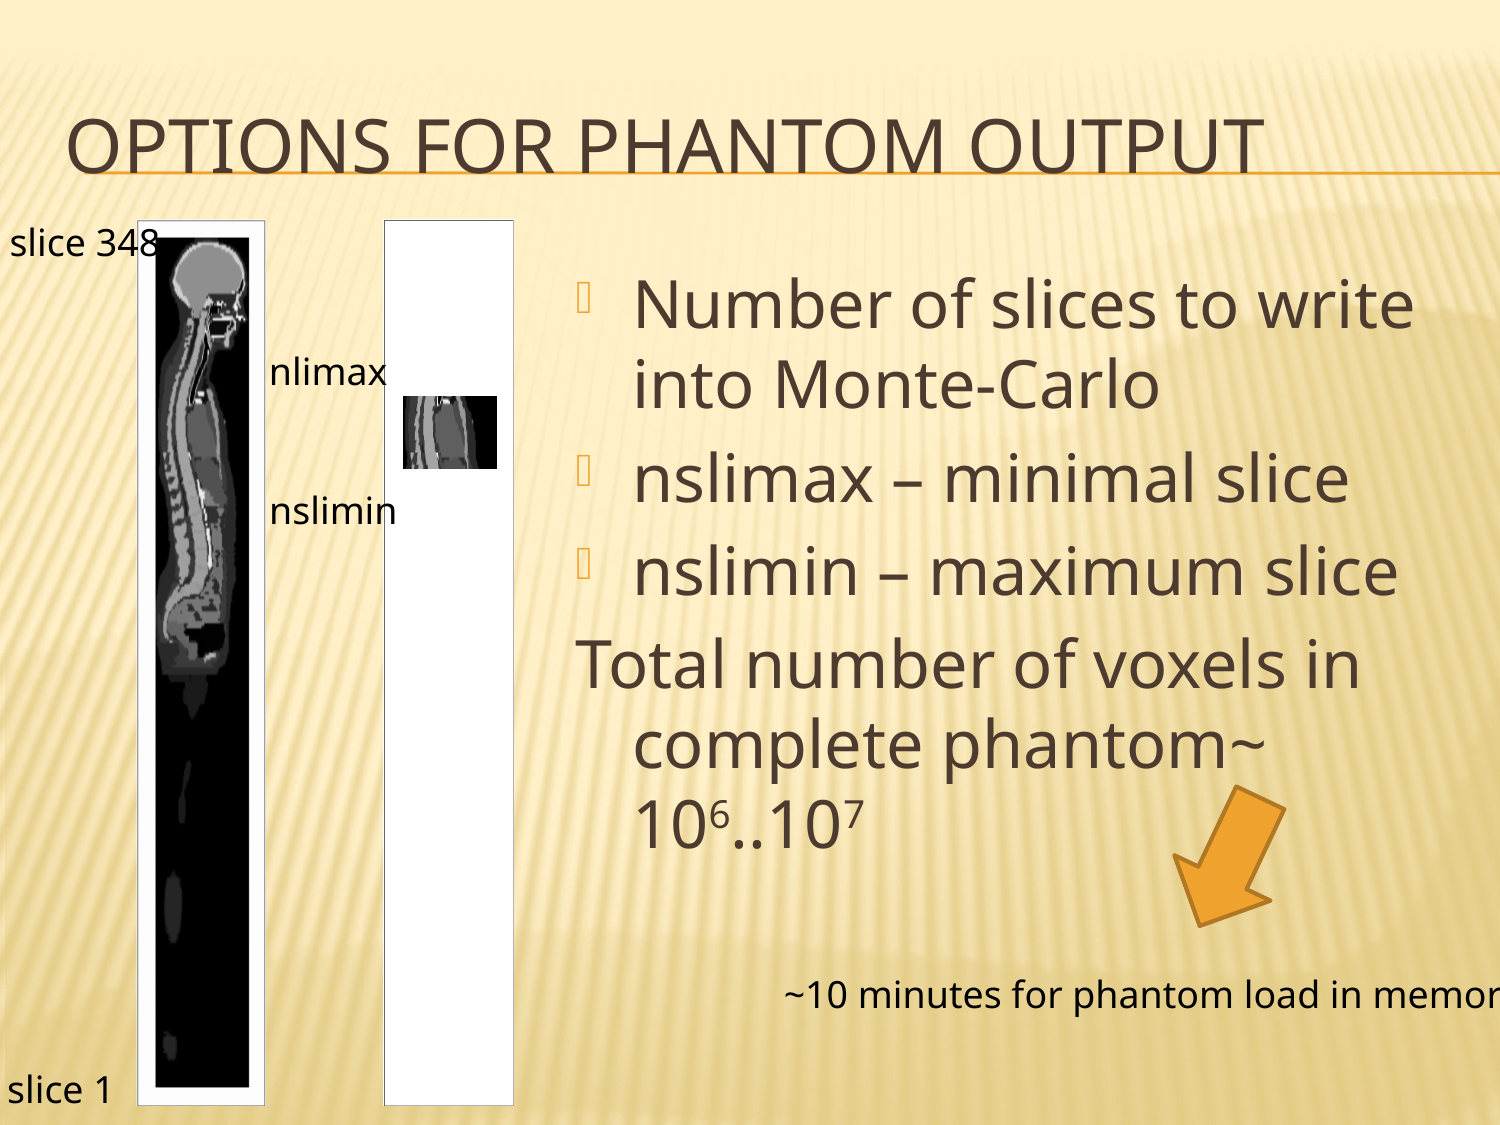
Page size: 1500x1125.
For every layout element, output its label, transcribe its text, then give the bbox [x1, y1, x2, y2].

text_box nslimin [254, 479, 373, 540]
picture [137, 738, 265, 1105]
list Number of slices to write into Monte-Carlo nslimax – minimal slice nslimin – maximum slice Total number of voxels in complete phantom~ 106..107 [561, 254, 1475, 998]
title OPTIONS FOR PHANTOM OUTPUT [50, 75, 1475, 213]
picture [0, 220, 381, 729]
text_box slice 348 [0, 211, 176, 272]
picture [516, 597, 644, 729]
text_box [1172, 784, 1287, 928]
picture [383, 219, 514, 1106]
text_box nlimax [254, 340, 373, 401]
text_box ~10 minutes for phantom load in memory [768, 964, 1500, 1024]
text_box slice 1 [0, 1058, 130, 1119]
